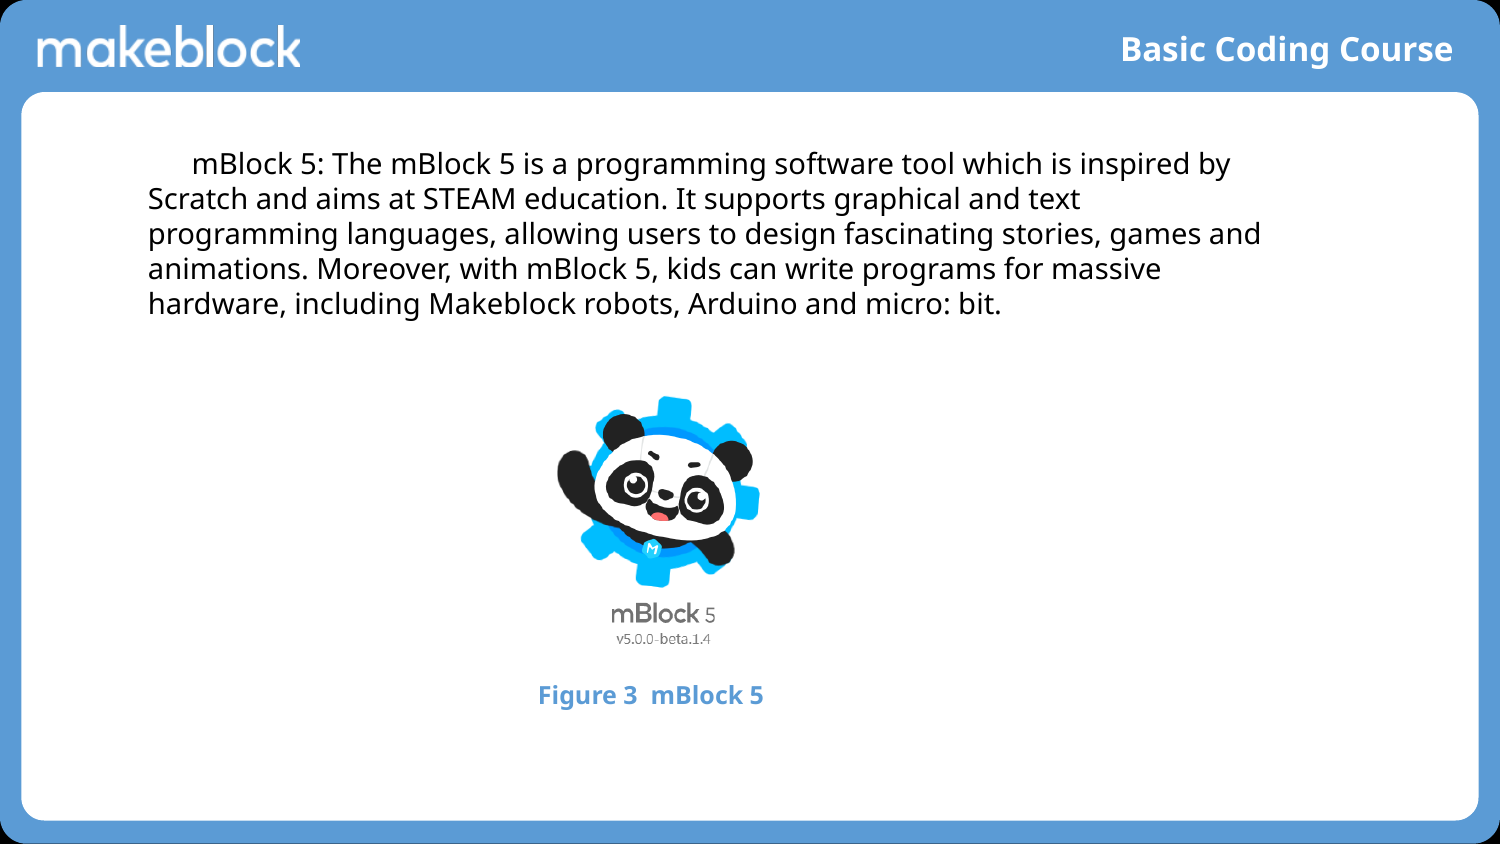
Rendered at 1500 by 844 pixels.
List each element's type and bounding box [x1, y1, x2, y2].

text_box [0, 0, 1500, 844]
picture [491, 388, 820, 657]
